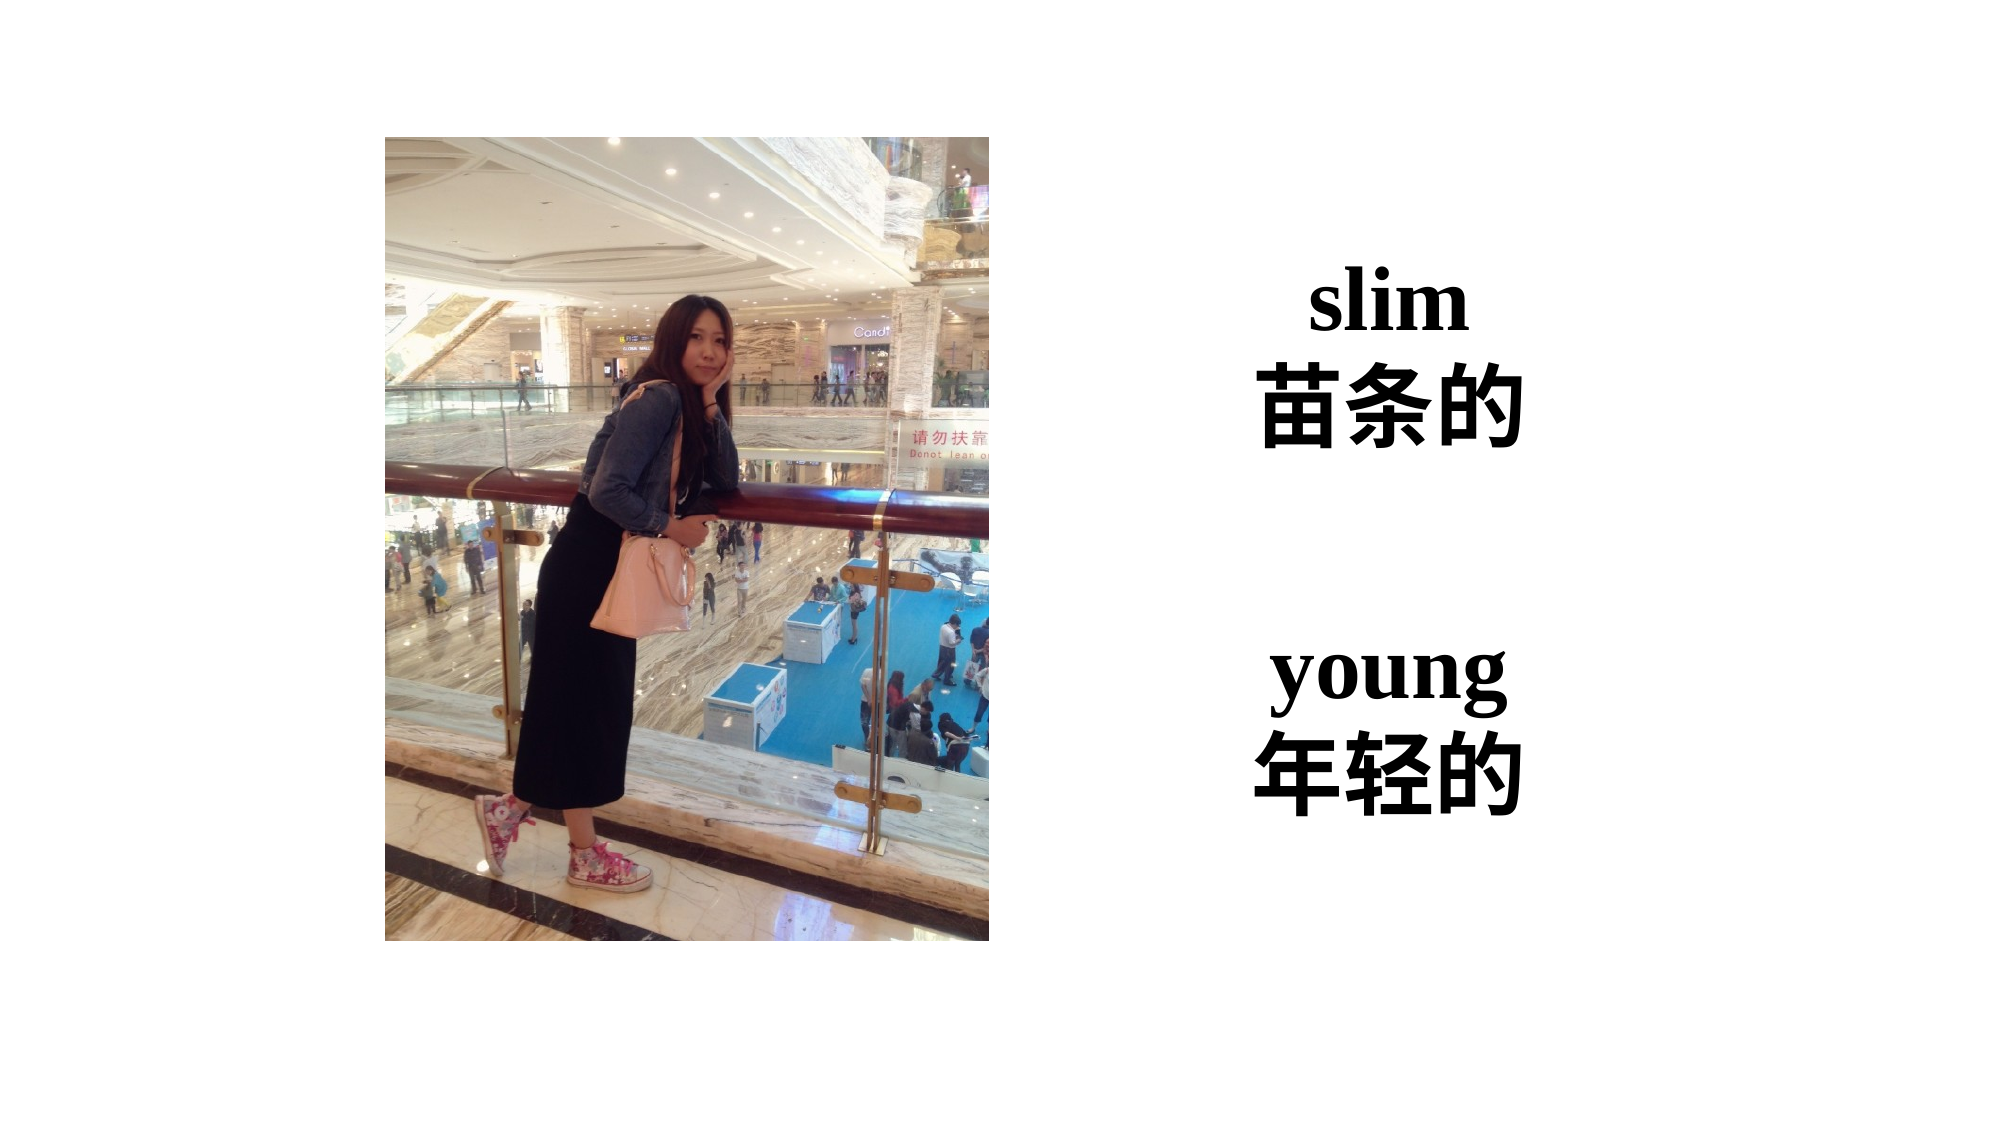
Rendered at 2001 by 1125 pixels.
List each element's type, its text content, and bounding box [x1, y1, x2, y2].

picture [385, 137, 989, 941]
text_box slim 苗条的 [1212, 231, 1567, 467]
text_box young 年轻的 [1236, 599, 1542, 834]
